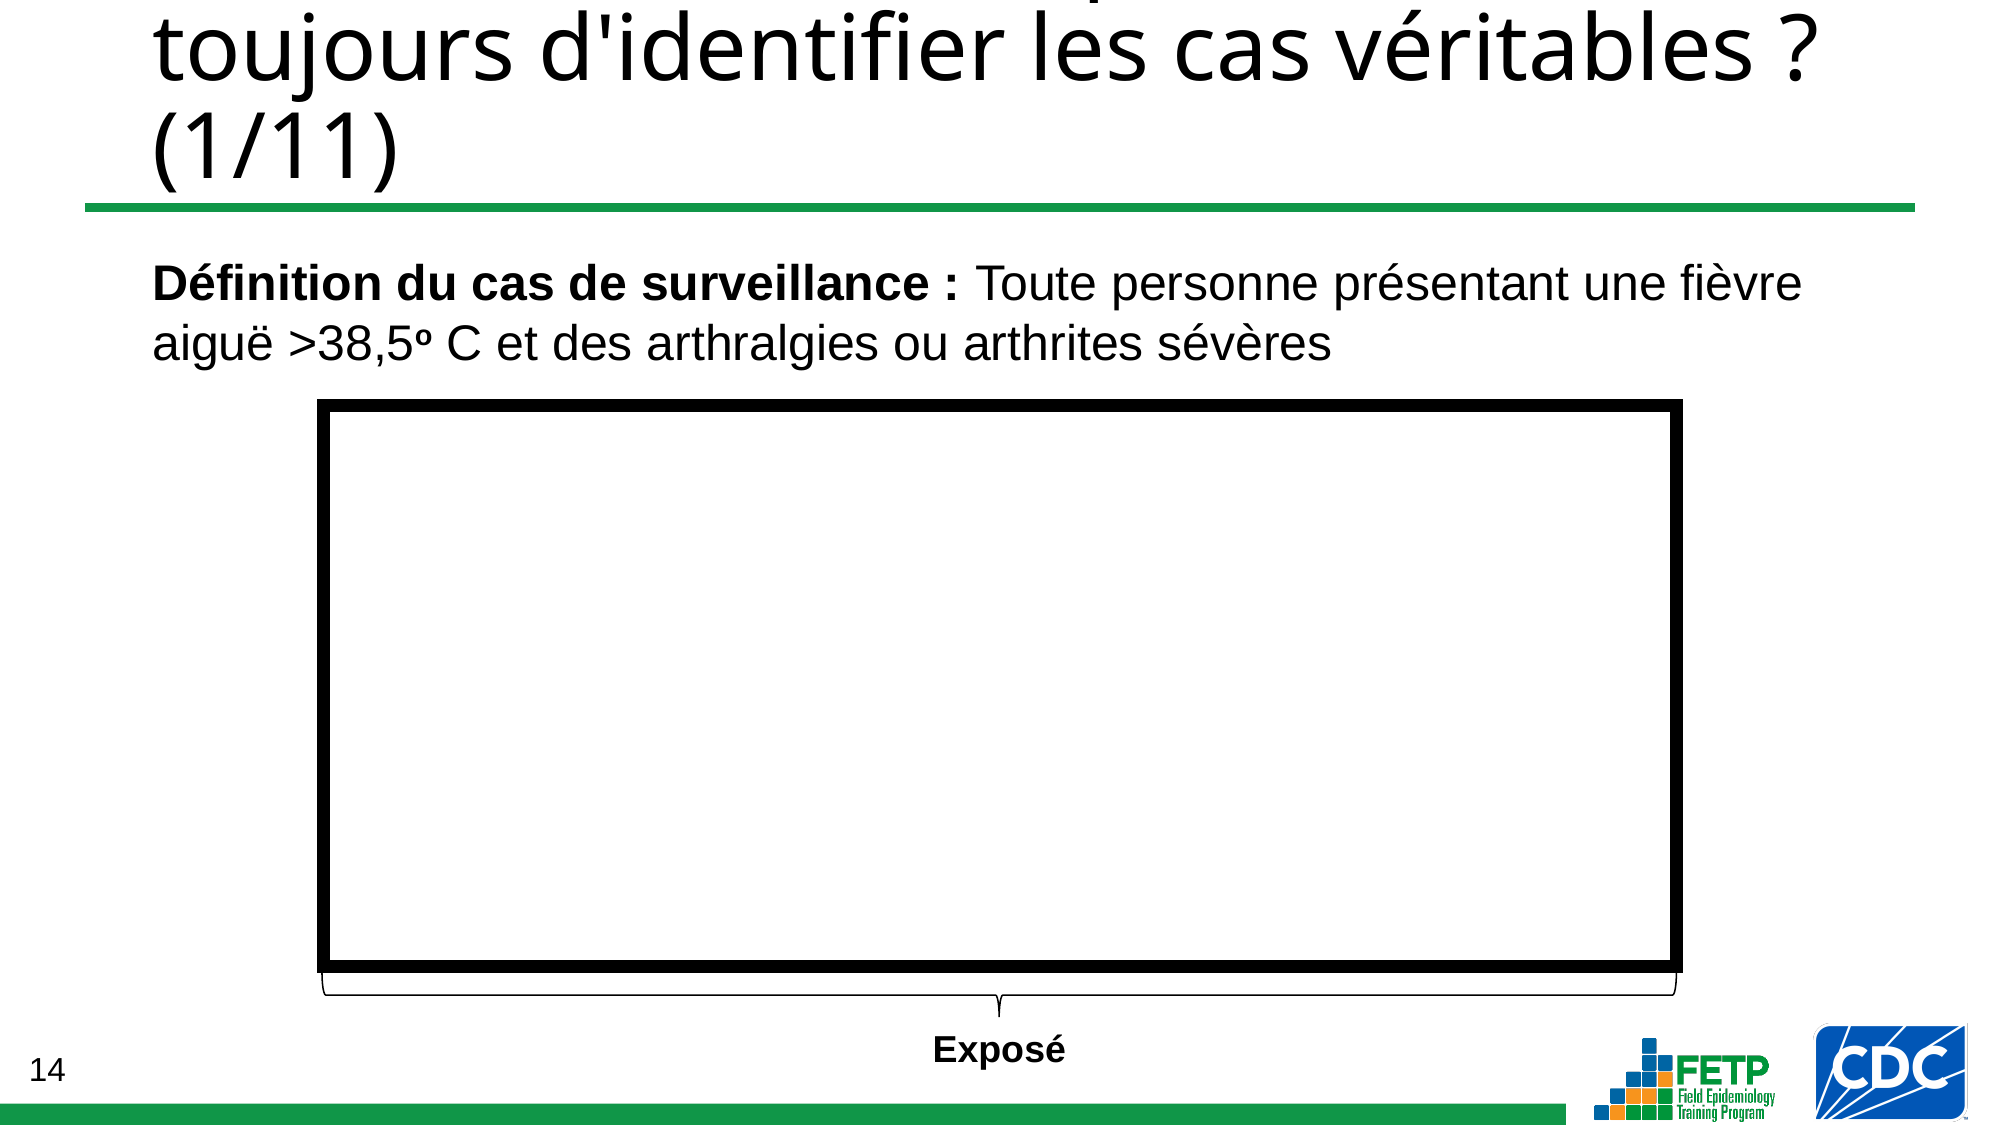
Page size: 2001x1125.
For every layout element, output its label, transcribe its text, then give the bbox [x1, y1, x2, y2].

picture [1813, 1023, 1968, 1122]
text_box Exposé [758, 1017, 1240, 1078]
text_box [323, 405, 1677, 967]
list Définition du cas de surveillance : Toute personne présentant une fièvre aiguë >38,5o C et des arthralgies ou arthrites sévères [137, 242, 1863, 400]
title Une définition de cas permet-elle toujours d'identifier les cas véritables ? (1/11) [137, 75, 1863, 207]
text_box [321, 972, 1677, 1017]
picture [1594, 1038, 1775, 1122]
